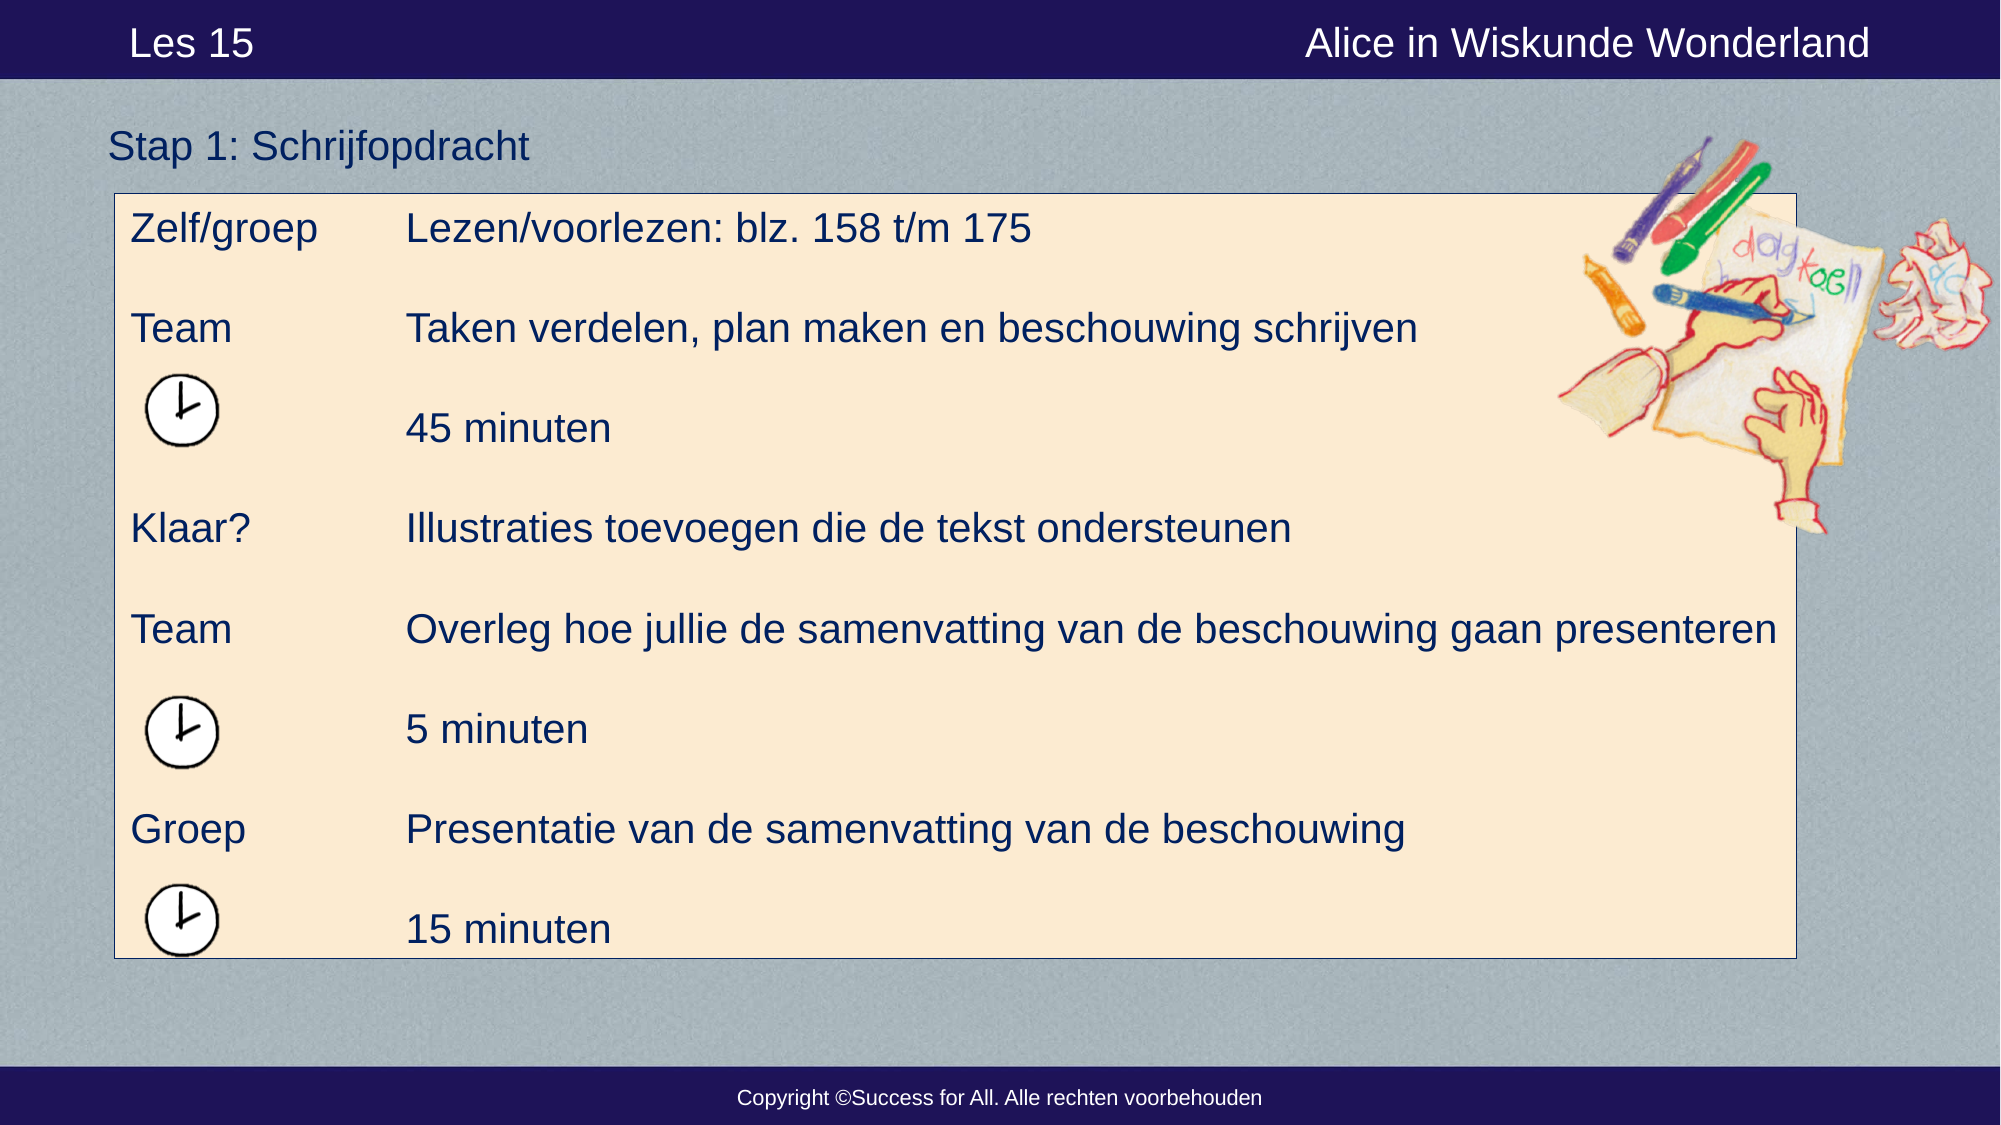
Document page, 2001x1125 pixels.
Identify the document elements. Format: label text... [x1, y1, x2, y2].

text_box Stap 1: Schrijfopdracht [92, 111, 886, 177]
text_box Copyright ©Success for All. Alle rechten voorbehouden [0, 1076, 2000, 1125]
text_box Alice in Wiskunde Wonderland [999, 8, 1886, 73]
picture [0, 0, 2001, 1125]
text_box Zelf/groep Lezen/voorlezen: blz. 158 t/m 175 Team Taken verdelen, plan maken en beschouwing schrijven 45 minuten Klaar? Illustraties toevoegen die de tekst ondersteunen Team Overleg hoe jullie de samenvatting van de beschouwing gaan presenteren 5 minuten Groep Presentatie van de samenvatting van de beschouwing 15 minuten [114, 193, 1797, 959]
text_box Les 15 [114, 8, 354, 73]
